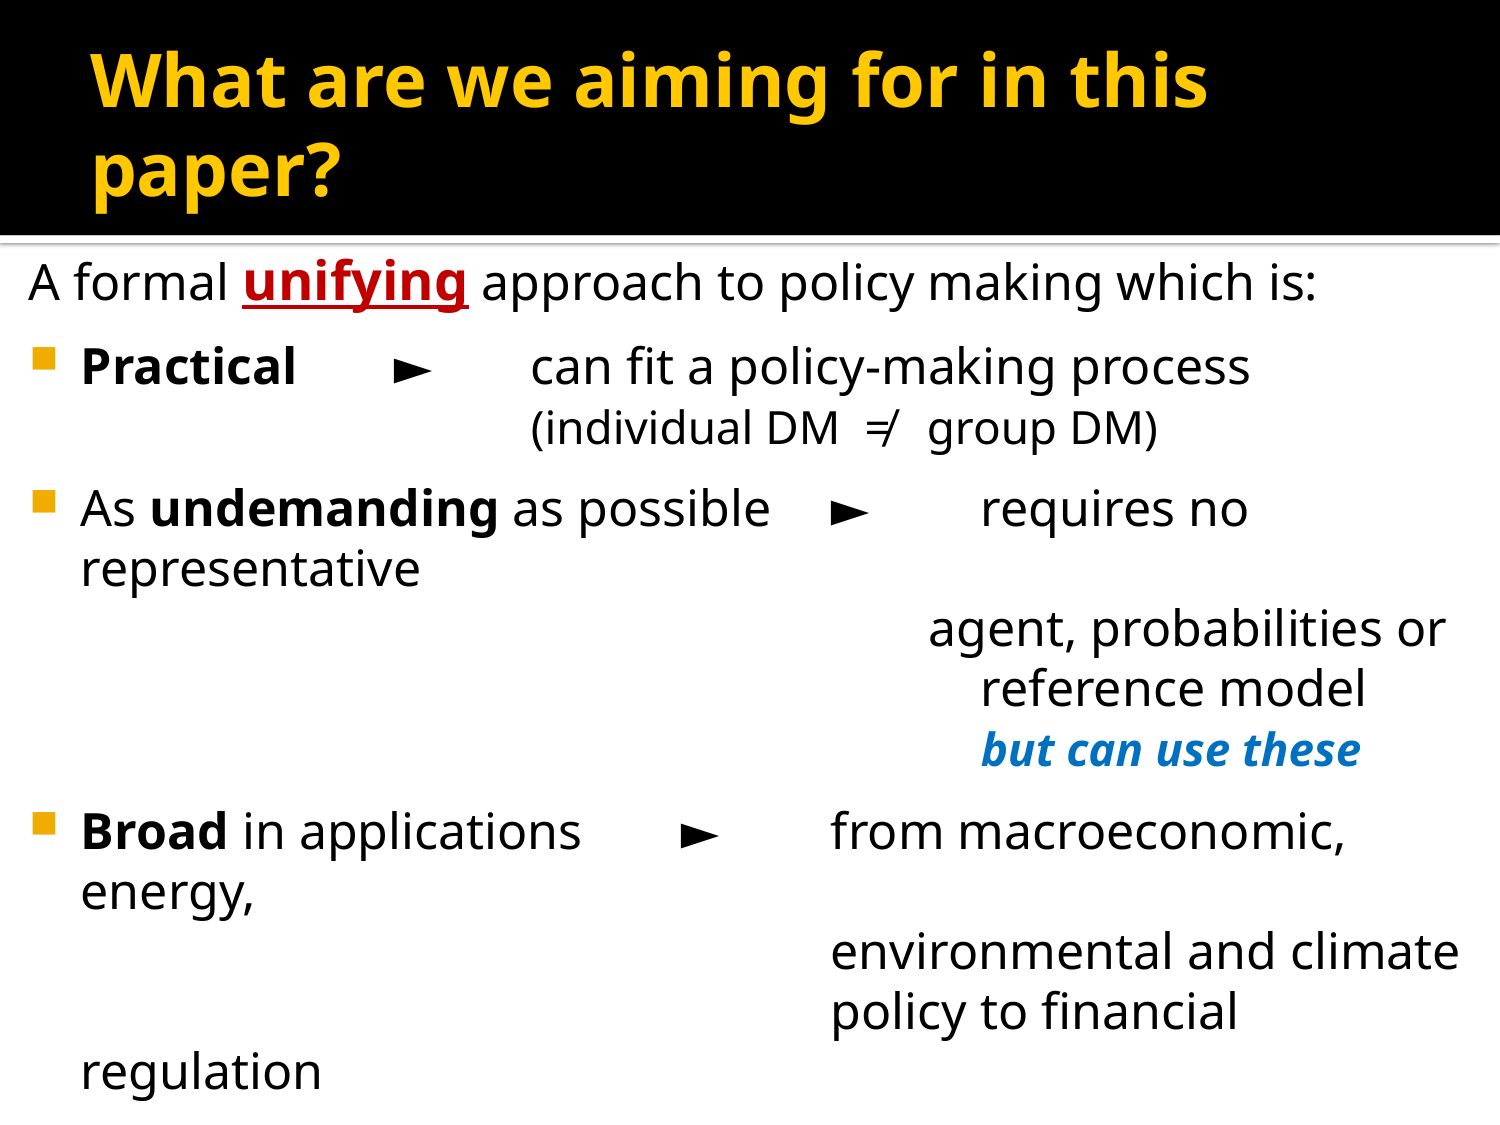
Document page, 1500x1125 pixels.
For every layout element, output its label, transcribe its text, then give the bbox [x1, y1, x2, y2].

title What are we aiming for in this paper? [75, 25, 1425, 220]
list A formal unifying approach to policy making which is: Practical ► can fit a policy-making process (individual DM ≠ group DM) As undemanding as possible ► requires no representative agent, probabilities or reference model but can use these Broad in applications ► from macroeconomic, energy, environmental and climate policy to financial regulation Based on a clear and ► The willingness-to-accept a current seemingly “reasonable” situation should match the willingness- prescription to-pay for implementing a remedy [0, 231, 1500, 1102]
